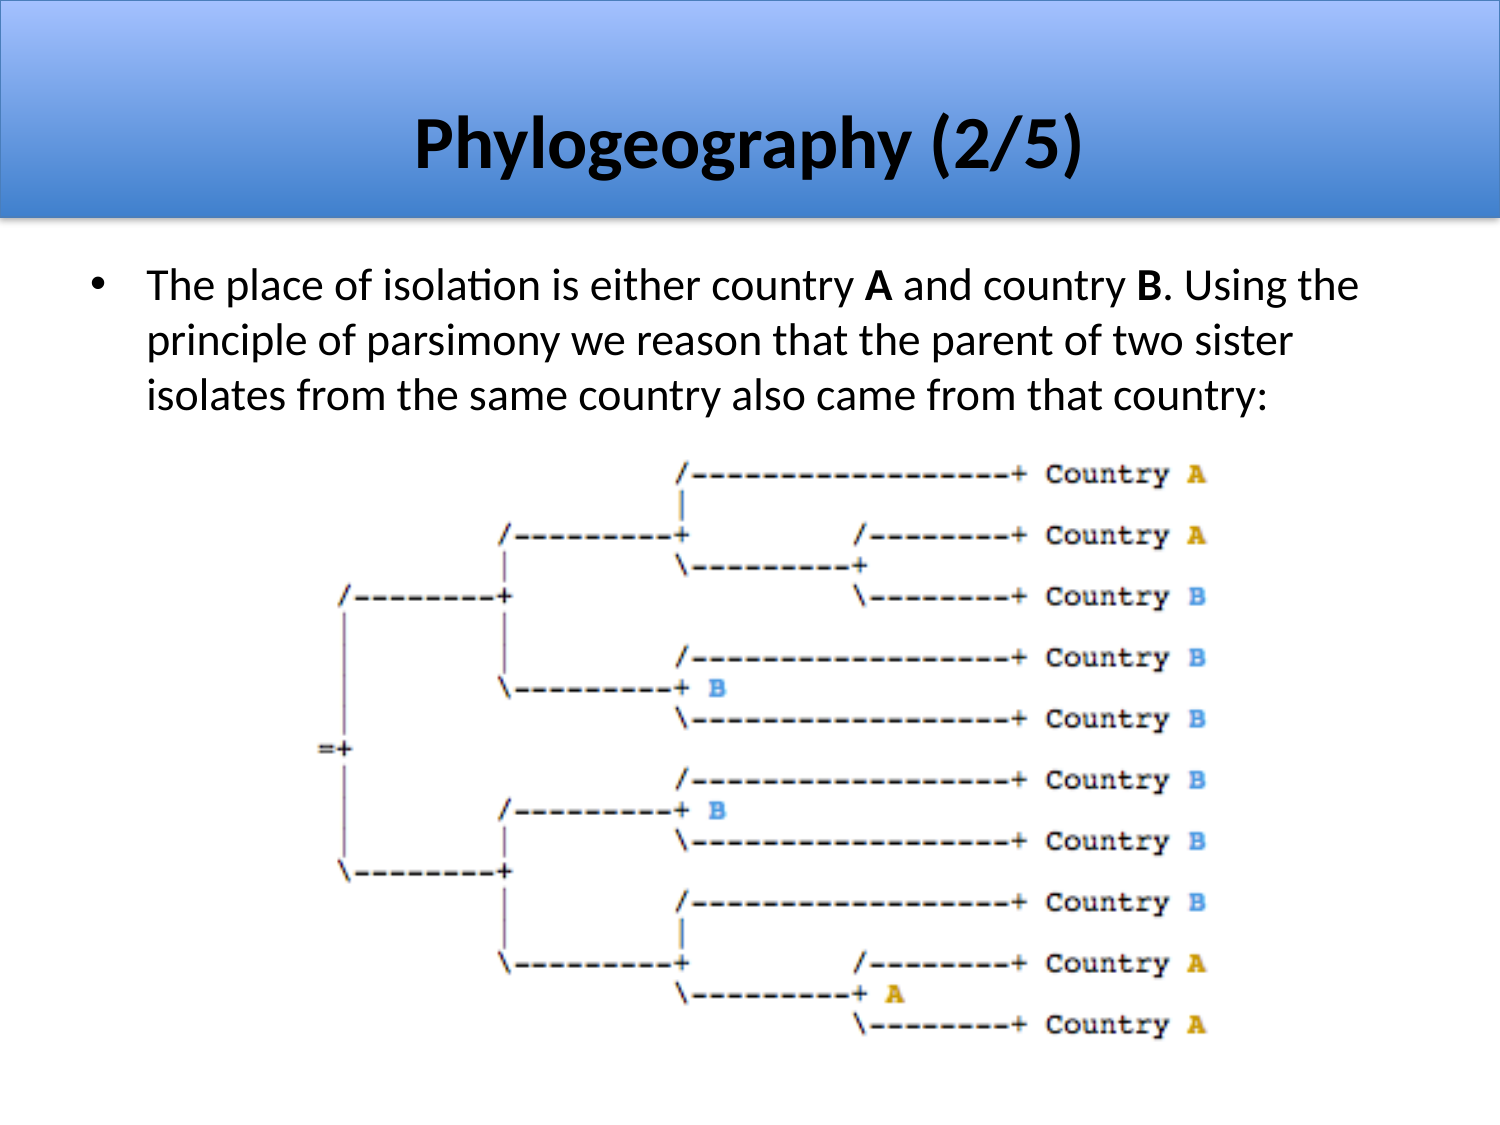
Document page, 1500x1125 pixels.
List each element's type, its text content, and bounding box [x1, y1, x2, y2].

picture [302, 448, 1244, 1052]
title Phylogeography (2/5) [75, 45, 1425, 233]
list The place of isolation is either country A and country B. Using the principle of parsimony we reason that the parent of two sister isolates from the same country also came from that country: [75, 247, 1425, 558]
